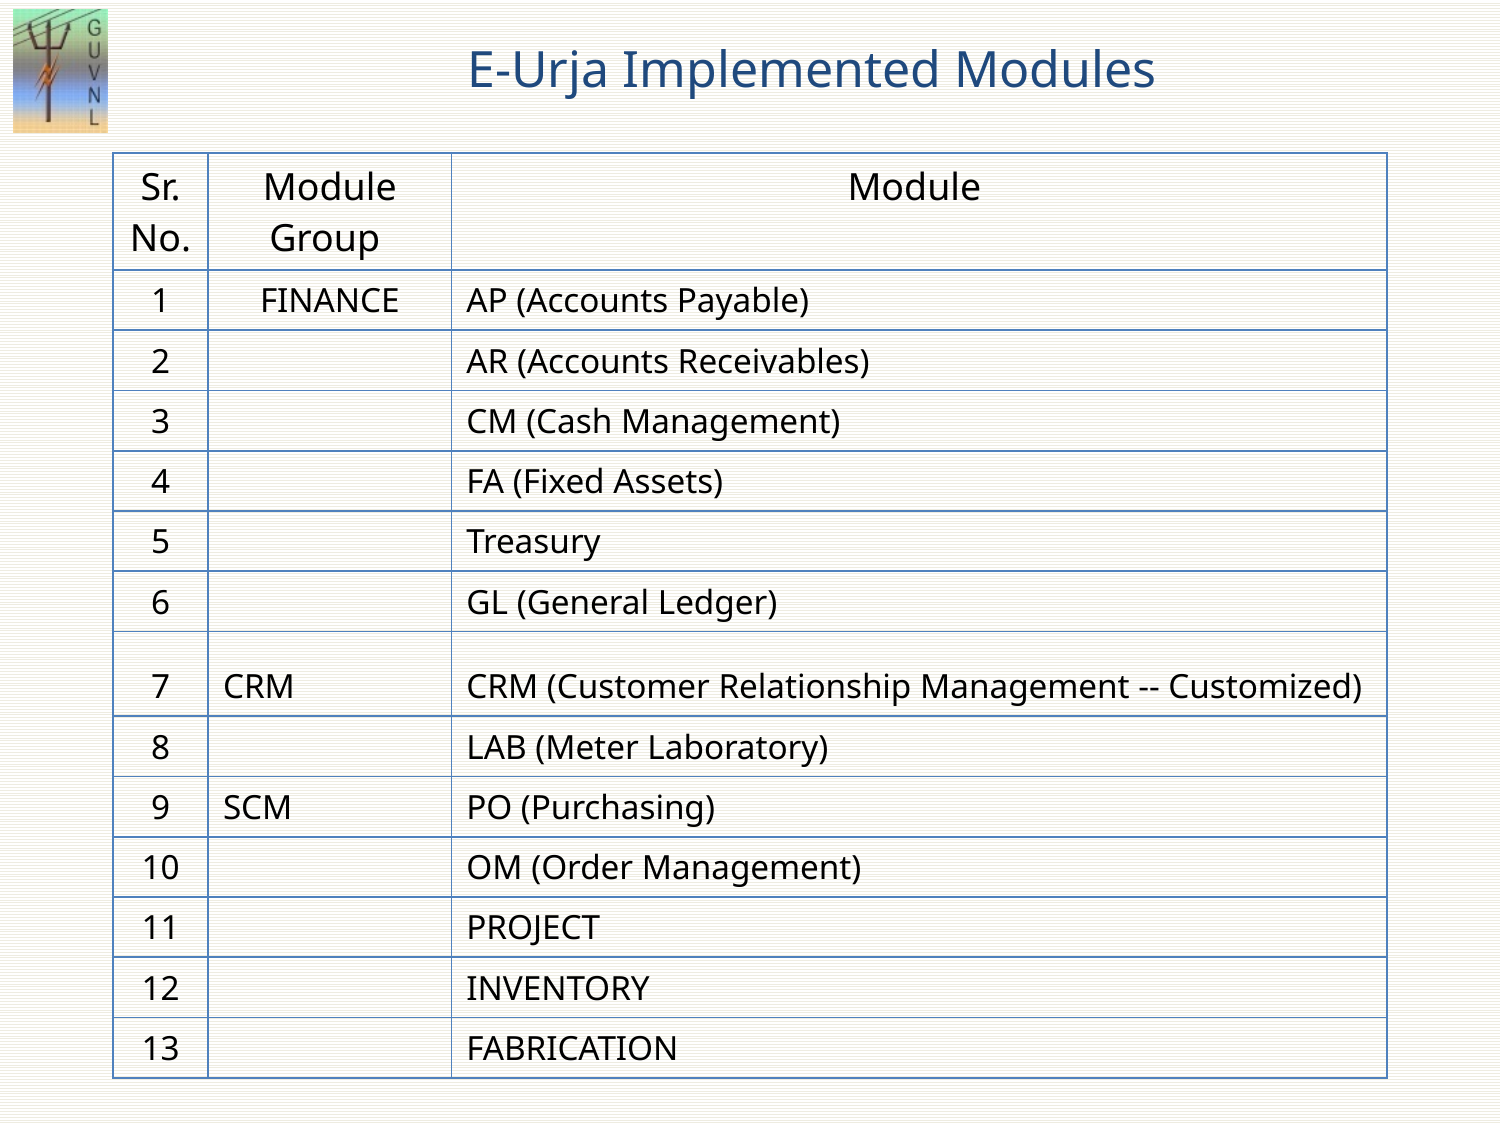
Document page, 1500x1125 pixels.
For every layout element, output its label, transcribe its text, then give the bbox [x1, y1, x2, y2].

table_cell AR (Accounts Receivables) [452, 331, 1386, 390]
table_cell Treasury [452, 512, 1386, 570]
table_cell [209, 717, 451, 776]
table_cell 13 [114, 1018, 207, 1077]
table_cell [209, 572, 451, 631]
table_cell FABRICATION [452, 1018, 1386, 1077]
table_cell FINANCE [209, 271, 451, 329]
table_cell 3 [114, 391, 207, 450]
table_cell INVENTORY [452, 958, 1386, 1017]
table_cell PROJECT [452, 898, 1386, 956]
table_cell CRM [209, 632, 451, 715]
table_cell 10 [114, 838, 207, 896]
table_cell [209, 958, 451, 1017]
table_cell [209, 512, 451, 570]
table_cell 6 [114, 572, 207, 631]
table_cell CM (Cash Management) [452, 391, 1386, 450]
table_header Sr. No. [114, 154, 207, 269]
table_cell 11 [114, 898, 207, 956]
table_cell 9 [114, 777, 207, 836]
table_cell 5 [114, 512, 207, 570]
table_cell 8 [114, 717, 207, 776]
table_cell CRM (Customer Relationship Management -- Customized) [452, 632, 1386, 715]
table_header Module Group [209, 154, 451, 269]
table_cell 4 [114, 452, 207, 510]
table_cell 2 [114, 331, 207, 390]
table_cell SCM [209, 777, 451, 836]
table_cell 12 [114, 958, 207, 1017]
table_cell AP (Accounts Payable) [452, 271, 1386, 329]
picture [13, 9, 108, 133]
table_cell 7 [114, 632, 207, 715]
table_cell [209, 391, 451, 450]
table_cell [209, 838, 451, 896]
table_cell FA (Fixed Assets) [452, 452, 1386, 510]
table_cell GL (General Ledger) [452, 572, 1386, 631]
table_cell [209, 452, 451, 510]
table_cell PO (Purchasing) [452, 777, 1386, 836]
table_cell OM (Order Management) [452, 838, 1386, 896]
table_cell [209, 331, 451, 390]
table_cell LAB (Meter Laboratory) [452, 717, 1386, 776]
table_cell [209, 898, 451, 956]
title E-Urja Implemented Modules [381, 32, 1244, 106]
table_header Module [452, 154, 1386, 269]
table_cell 1 [114, 271, 207, 329]
table_cell [209, 1018, 451, 1077]
